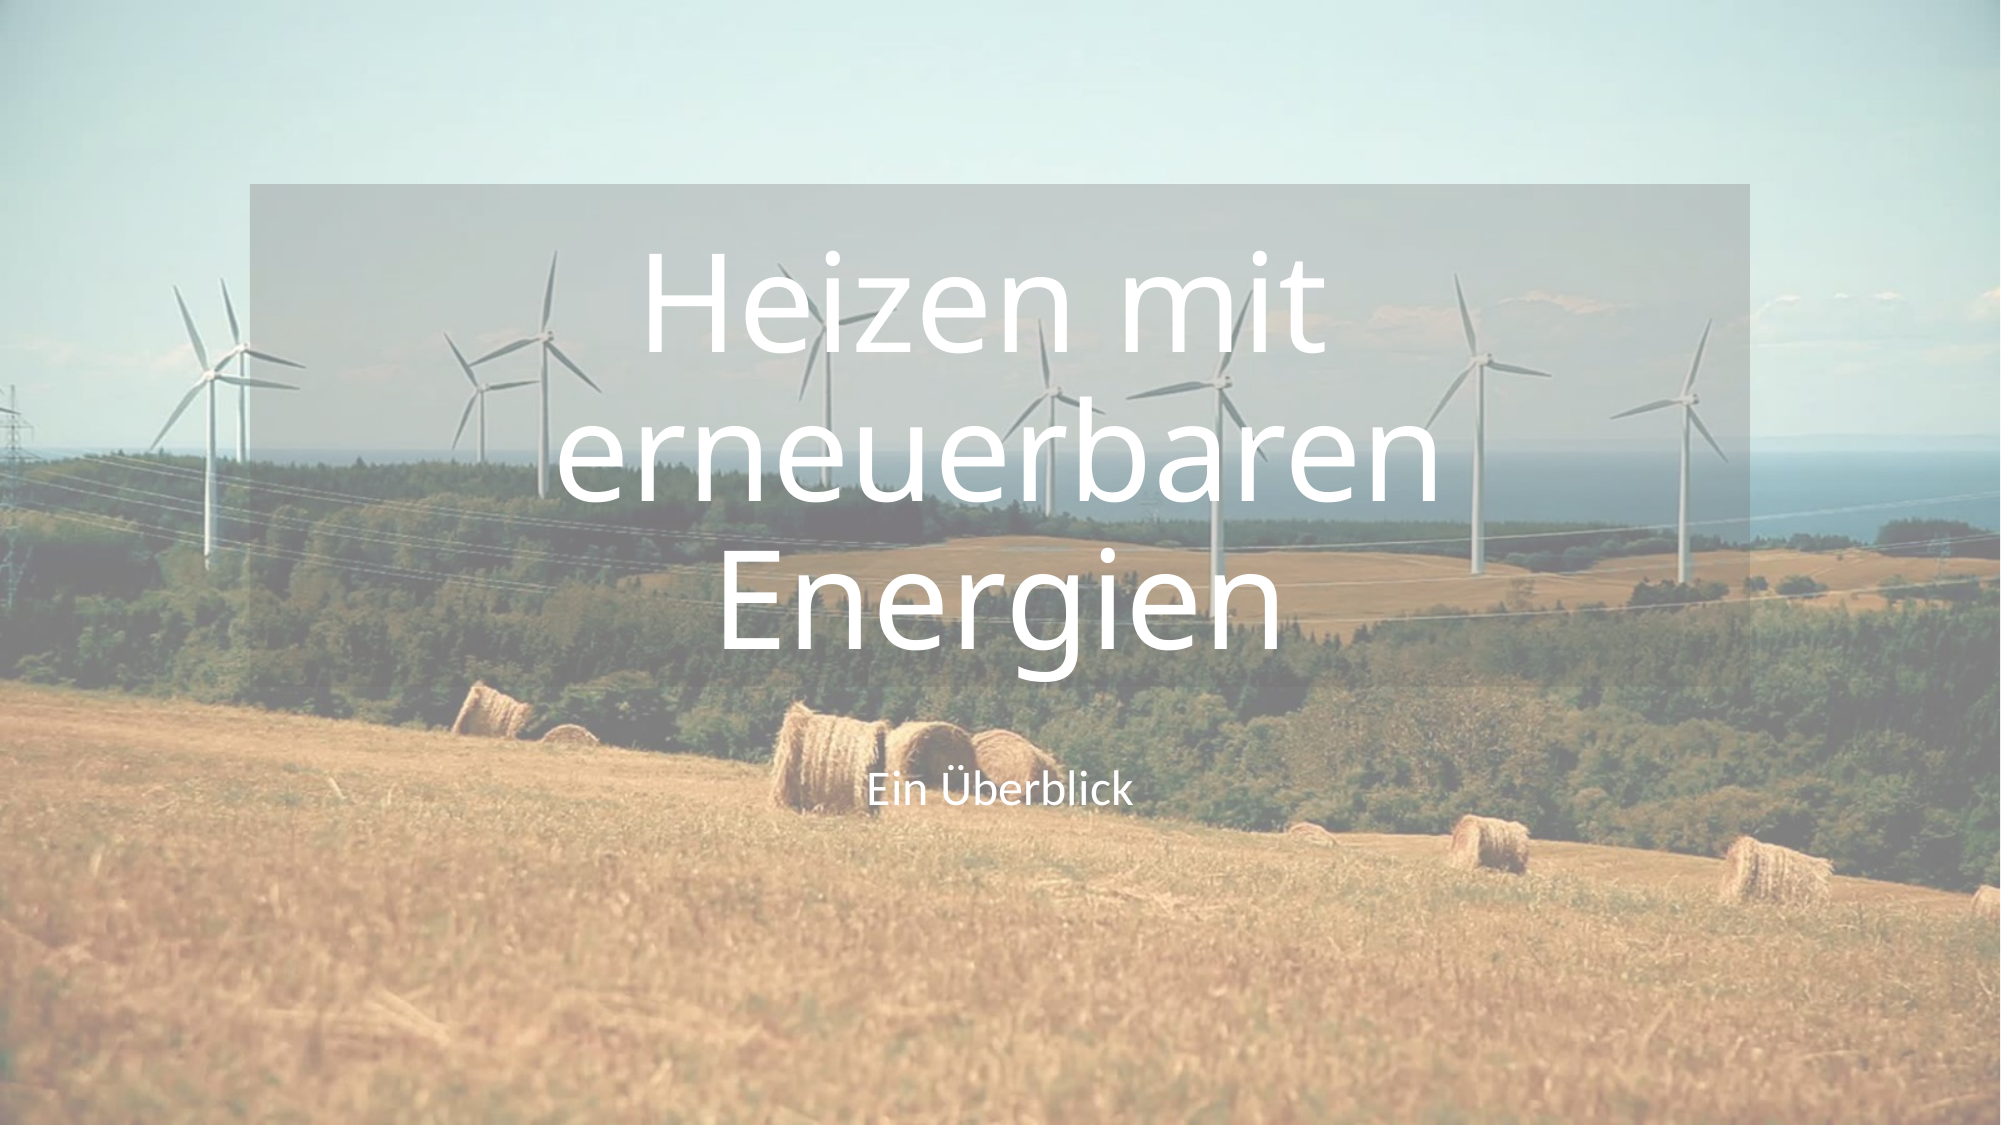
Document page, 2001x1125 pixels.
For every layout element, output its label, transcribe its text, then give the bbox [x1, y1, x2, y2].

picture [0, 0, 2001, 1125]
subtitle Ein Überblick [250, 754, 1751, 1007]
title Heizen mit erneuerbaren Energien [249, 184, 1750, 687]
